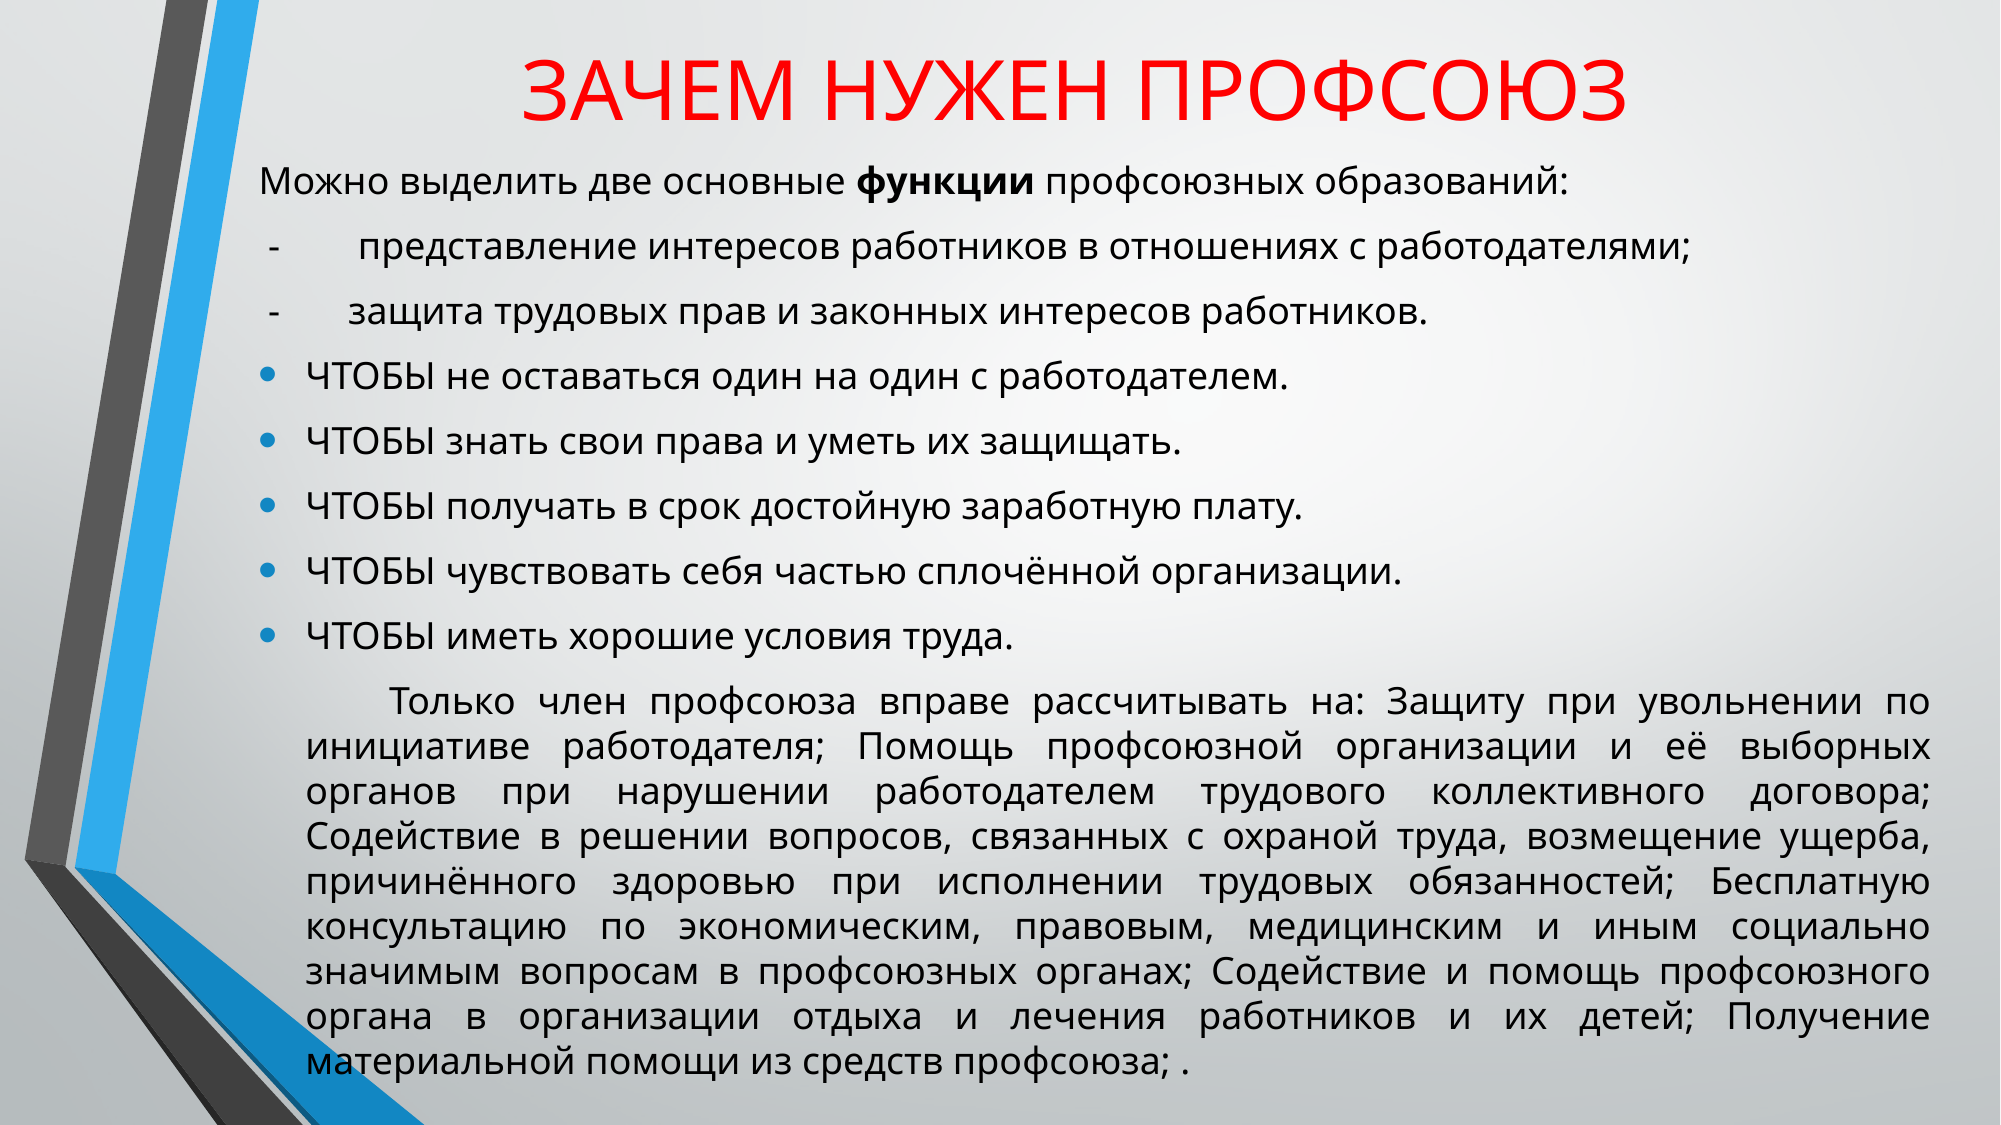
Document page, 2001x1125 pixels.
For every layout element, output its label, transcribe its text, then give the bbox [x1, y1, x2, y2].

list Можно выделить две основные функции профсоюзных образований: - представление интересов работников в отношениях с работодателями; - защита трудовых прав и законных интересов работников. ЧТОБЫ не оставаться один на один с работодателем. ЧТОБЫ знать свои права и уметь их защищать. ЧТОБЫ получать в срок достойную заработную плату. ЧТОБЫ чувствовать себя частью сплочённой организации. ЧТОБЫ иметь хорошие условия труда. Только член профсоюза вправе рассчитывать на: Защиту при увольнении по инициативе работодателя; Помощь профсоюзной организации и её выборных органов при нарушении работодателем трудового коллективного договора; Содействие в решении вопросов, связанных с охраной труда, возмещение ущерба, причинённого здоровью при исполнении трудовых обязанностей; Бесплатную консультацию по экономическим, правовым, медицинским и иным социально значимым вопросам в профсоюзных органах; Содействие и помощь профсоюзного органа в организации отдыха и лечения работников и их детей; Получение материальной помощи из средств профсоюза; . [243, 186, 1948, 1053]
title ЗАЧЕМ НУЖЕН ПРОФСОЮЗ [253, 0, 1898, 175]
